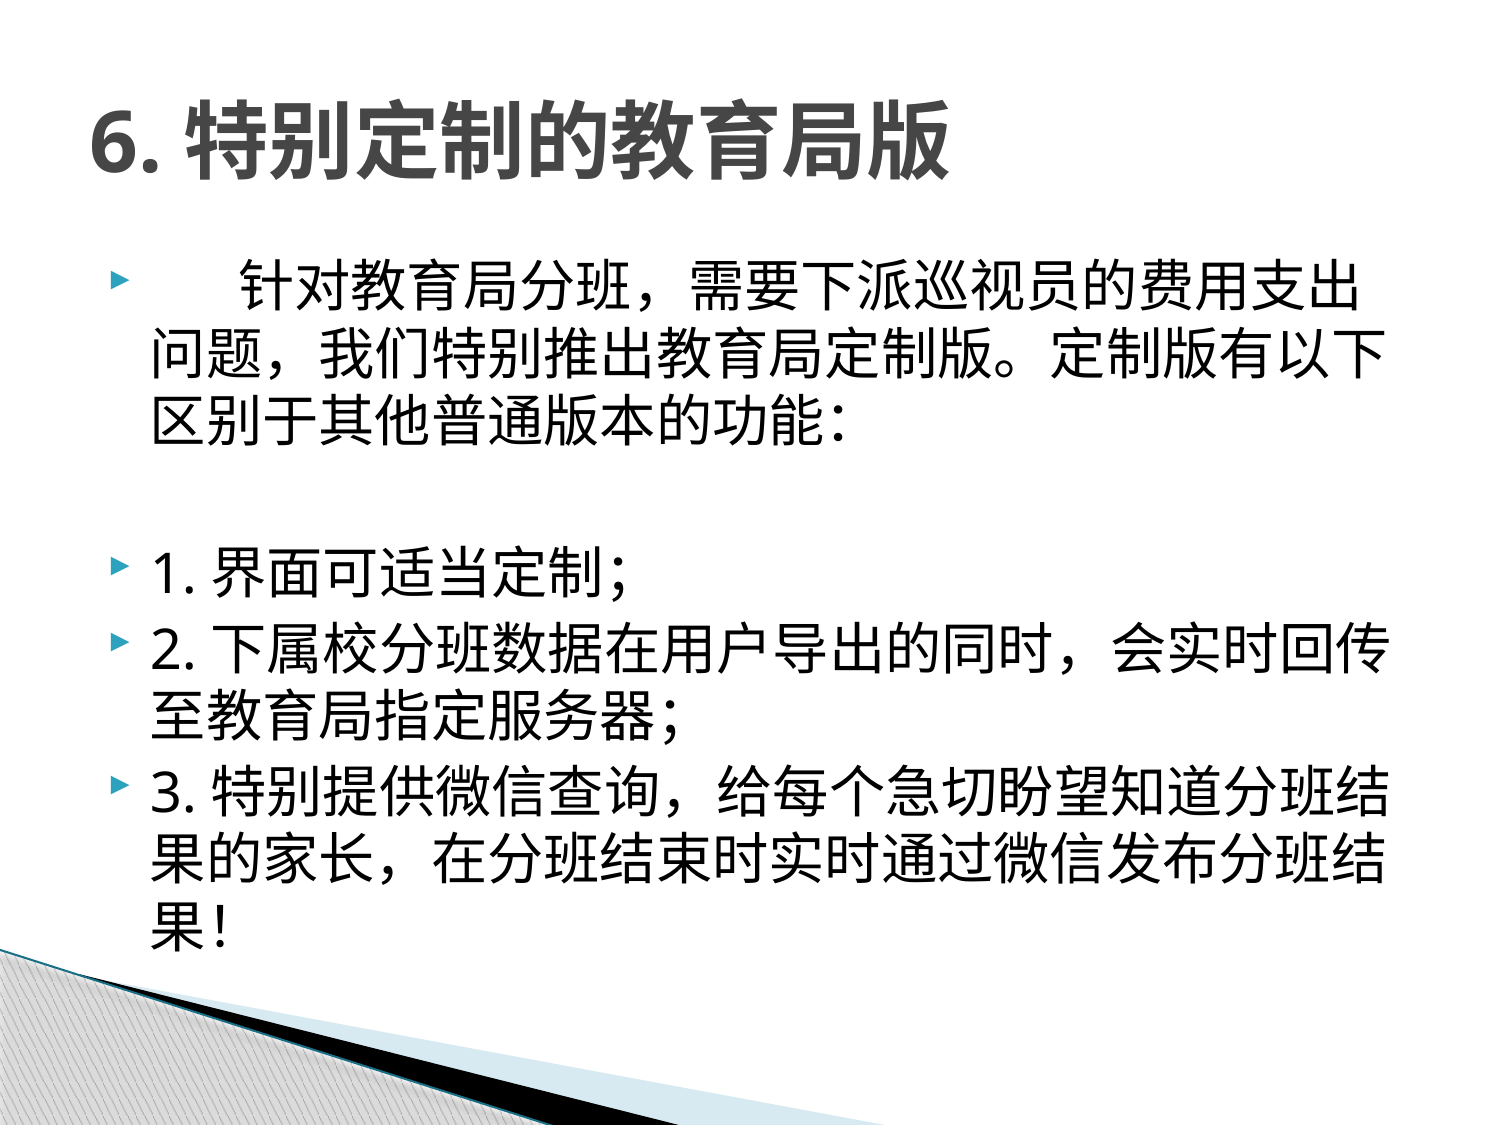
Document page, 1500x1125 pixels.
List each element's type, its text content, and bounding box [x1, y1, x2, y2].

title 6.特别定制的教育局版 [75, 45, 1425, 233]
list 针对教育局分班，需要下派巡视员的费用支出问题，我们特别推出教育局定制版。定制版有以下区别于其他普通版本的功能： 1.界面可适当定制； 2.下属校分班数据在用户导出的同时，会实时回传至教育局指定服务器； 3.特别提供微信查询，给每个急切盼望知道分班结果的家长，在分班结束时实时通过微信发布分班结果！ [75, 243, 1425, 986]
